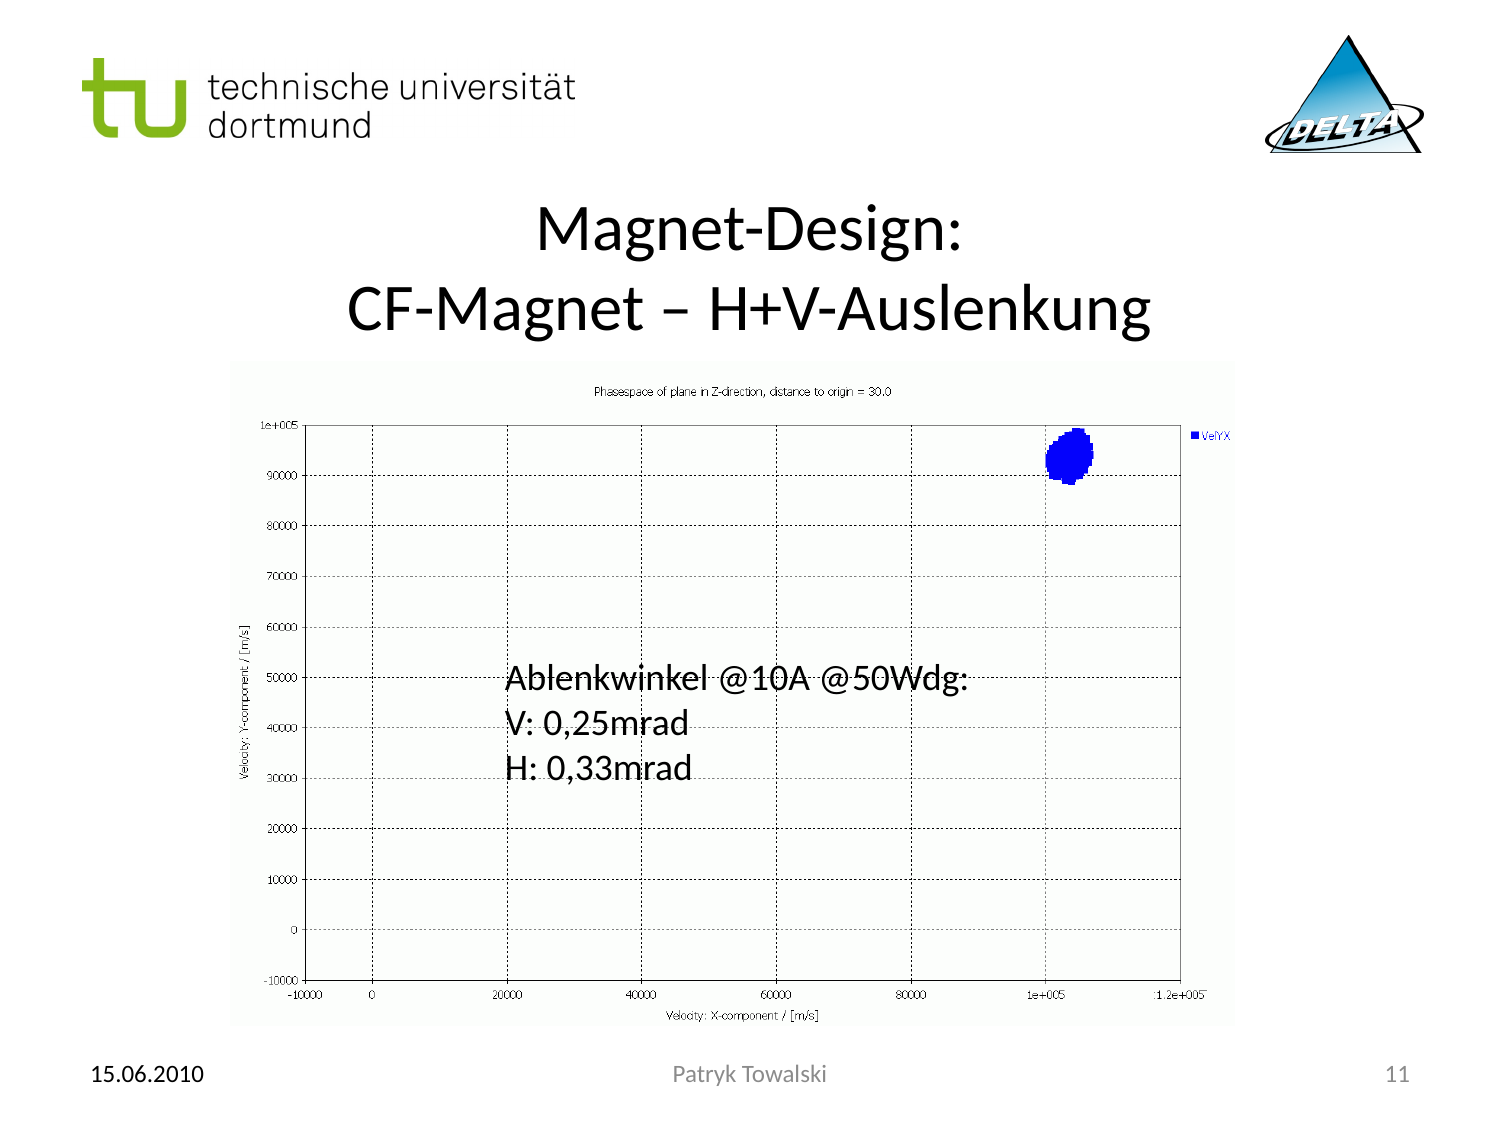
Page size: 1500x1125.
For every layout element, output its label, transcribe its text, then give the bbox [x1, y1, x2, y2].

picture [82, 58, 575, 138]
picture [229, 361, 1235, 1027]
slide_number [75, 1042, 425, 1103]
title Magnet-Design: CF-Magnet – H+V-Auslenkung [75, 175, 1425, 352]
footer Patryk Towalski [512, 1042, 988, 1103]
slide_number 11 [1074, 1042, 1425, 1103]
picture [1265, 35, 1424, 153]
